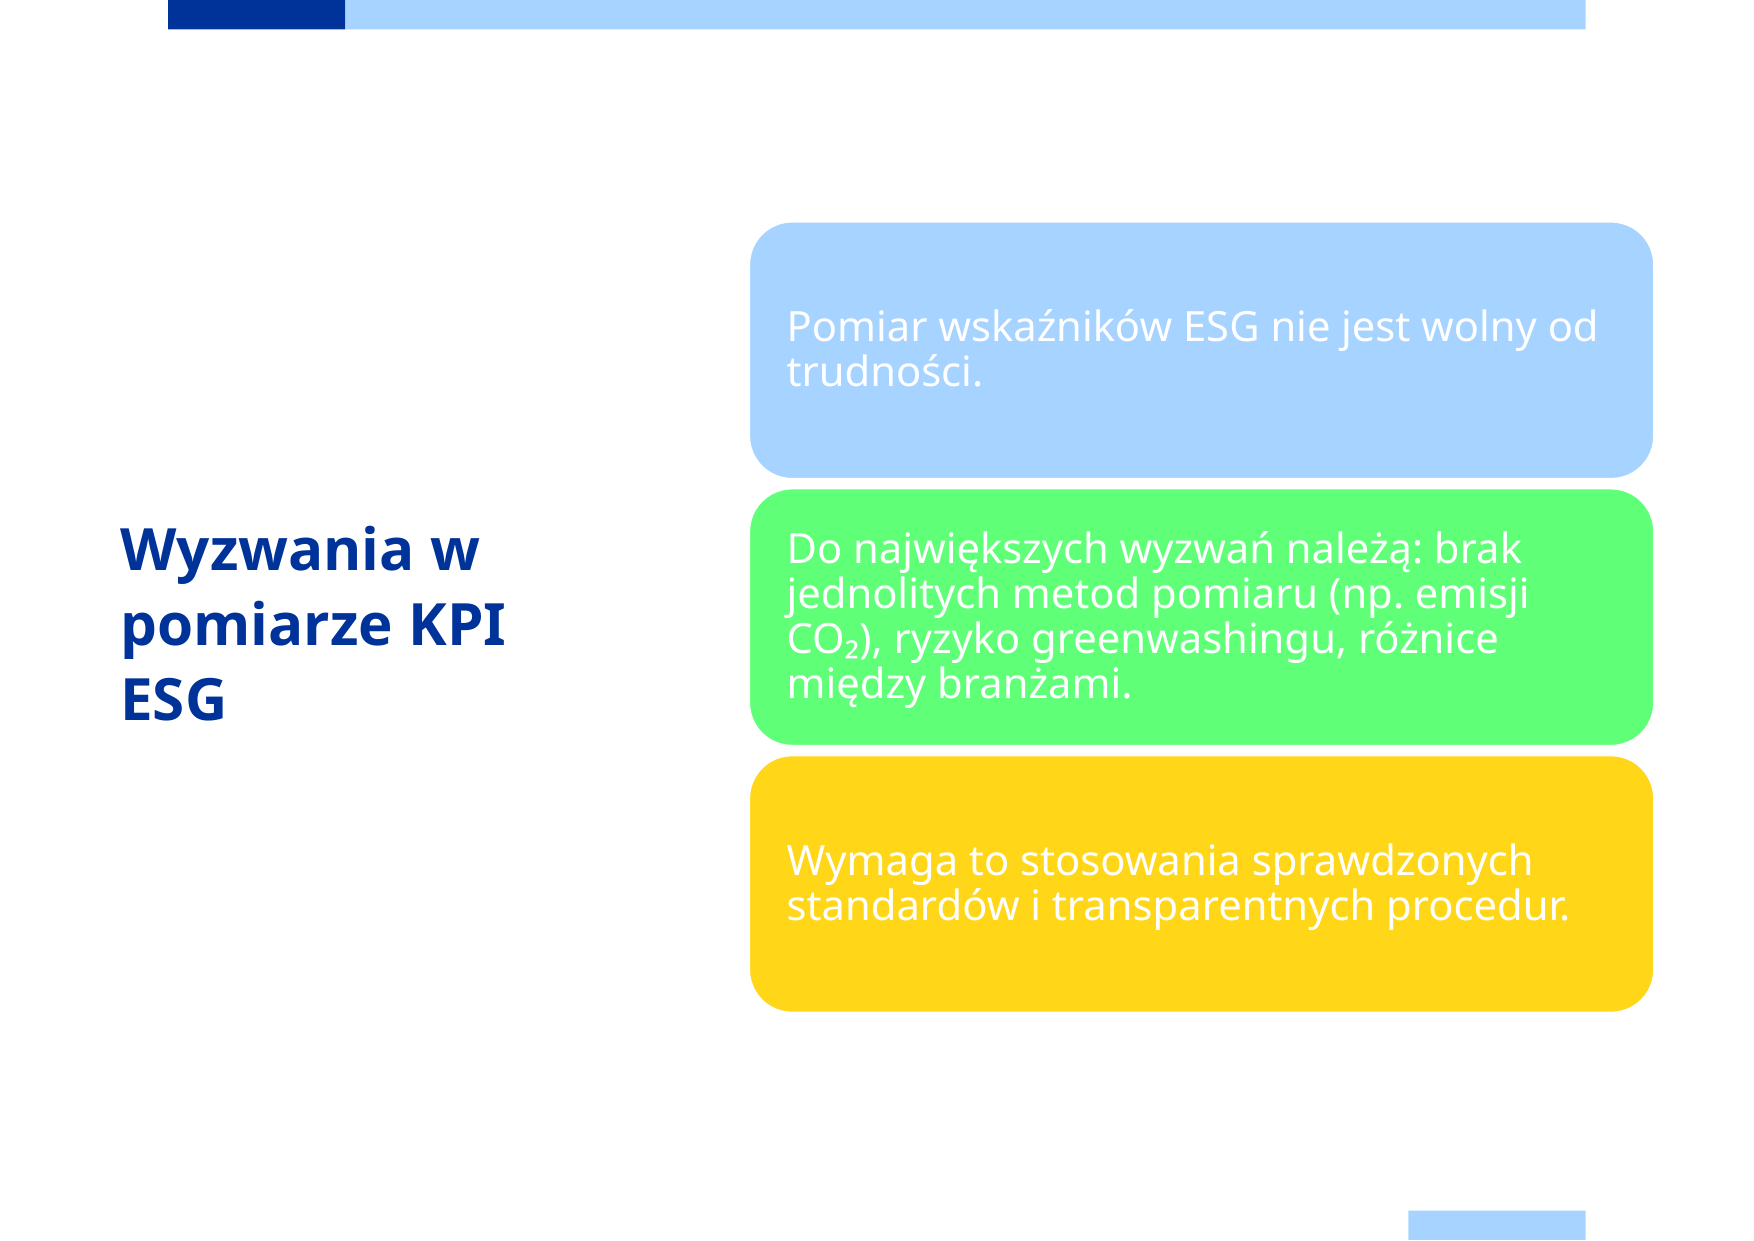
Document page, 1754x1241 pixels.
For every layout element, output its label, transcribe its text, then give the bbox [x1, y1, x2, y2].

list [749, 219, 1655, 1015]
title Wyzwania w pomiarze KPI ESG [120, 219, 546, 1021]
